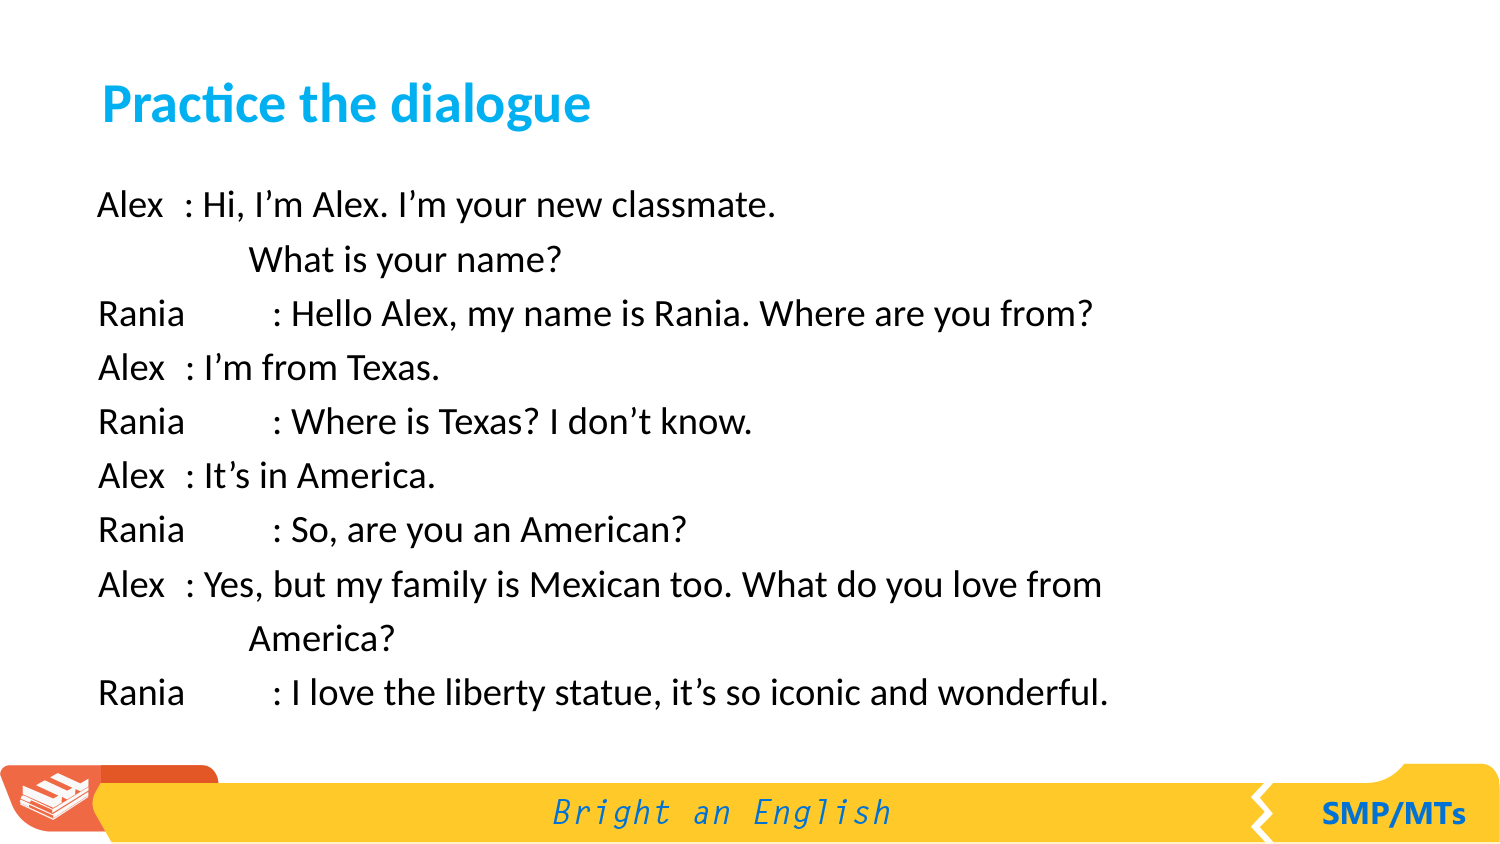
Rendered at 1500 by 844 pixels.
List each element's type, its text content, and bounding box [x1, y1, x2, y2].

text_box Practice the dialogue [87, 59, 675, 135]
text_box Alex : Hi, I’m Alex. I’m your new classmate. What is your name? Rania : Hello Alex, my name is Rania. Where are you from? Alex : I’m from Texas. Rania : Where is Texas? I don’t know. Alex : It’s in America. Rania : So, are you an American? Alex : Yes, but my family is Mexican too. What do you love from America? Rania : I love the liberty statue, it’s so iconic and wonderful. [82, 171, 1433, 729]
picture [0, 763, 1500, 844]
